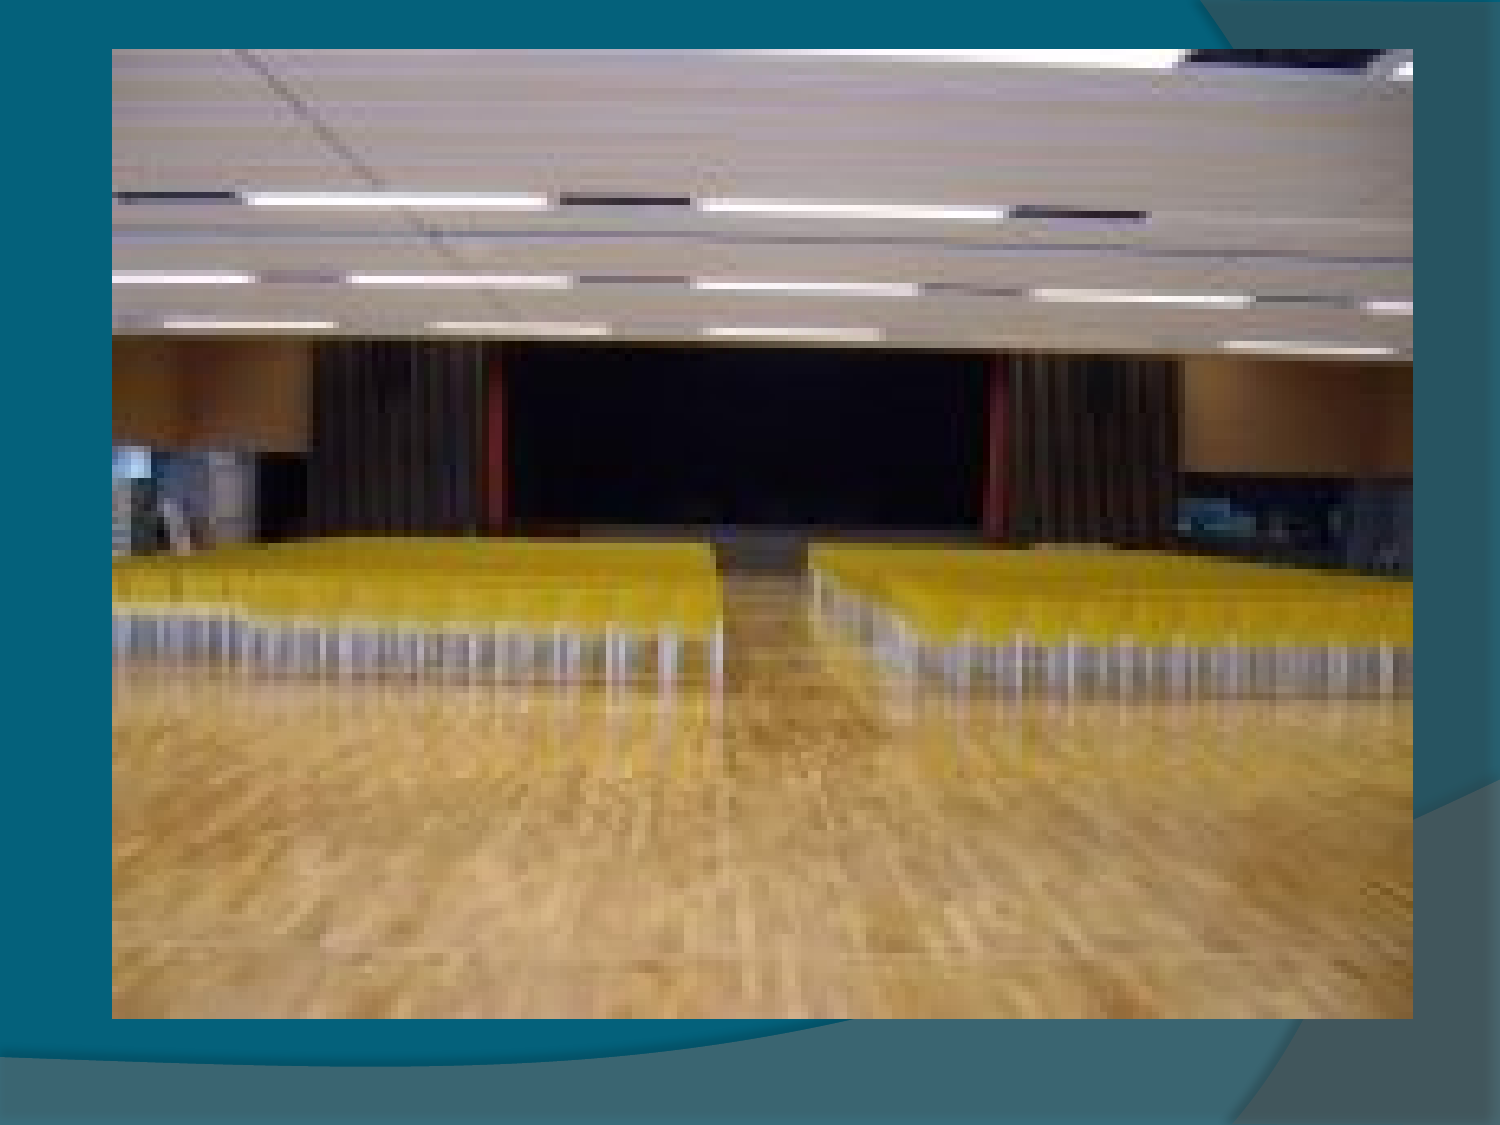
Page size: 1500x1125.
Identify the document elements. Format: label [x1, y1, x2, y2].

list [112, 49, 1414, 1019]
